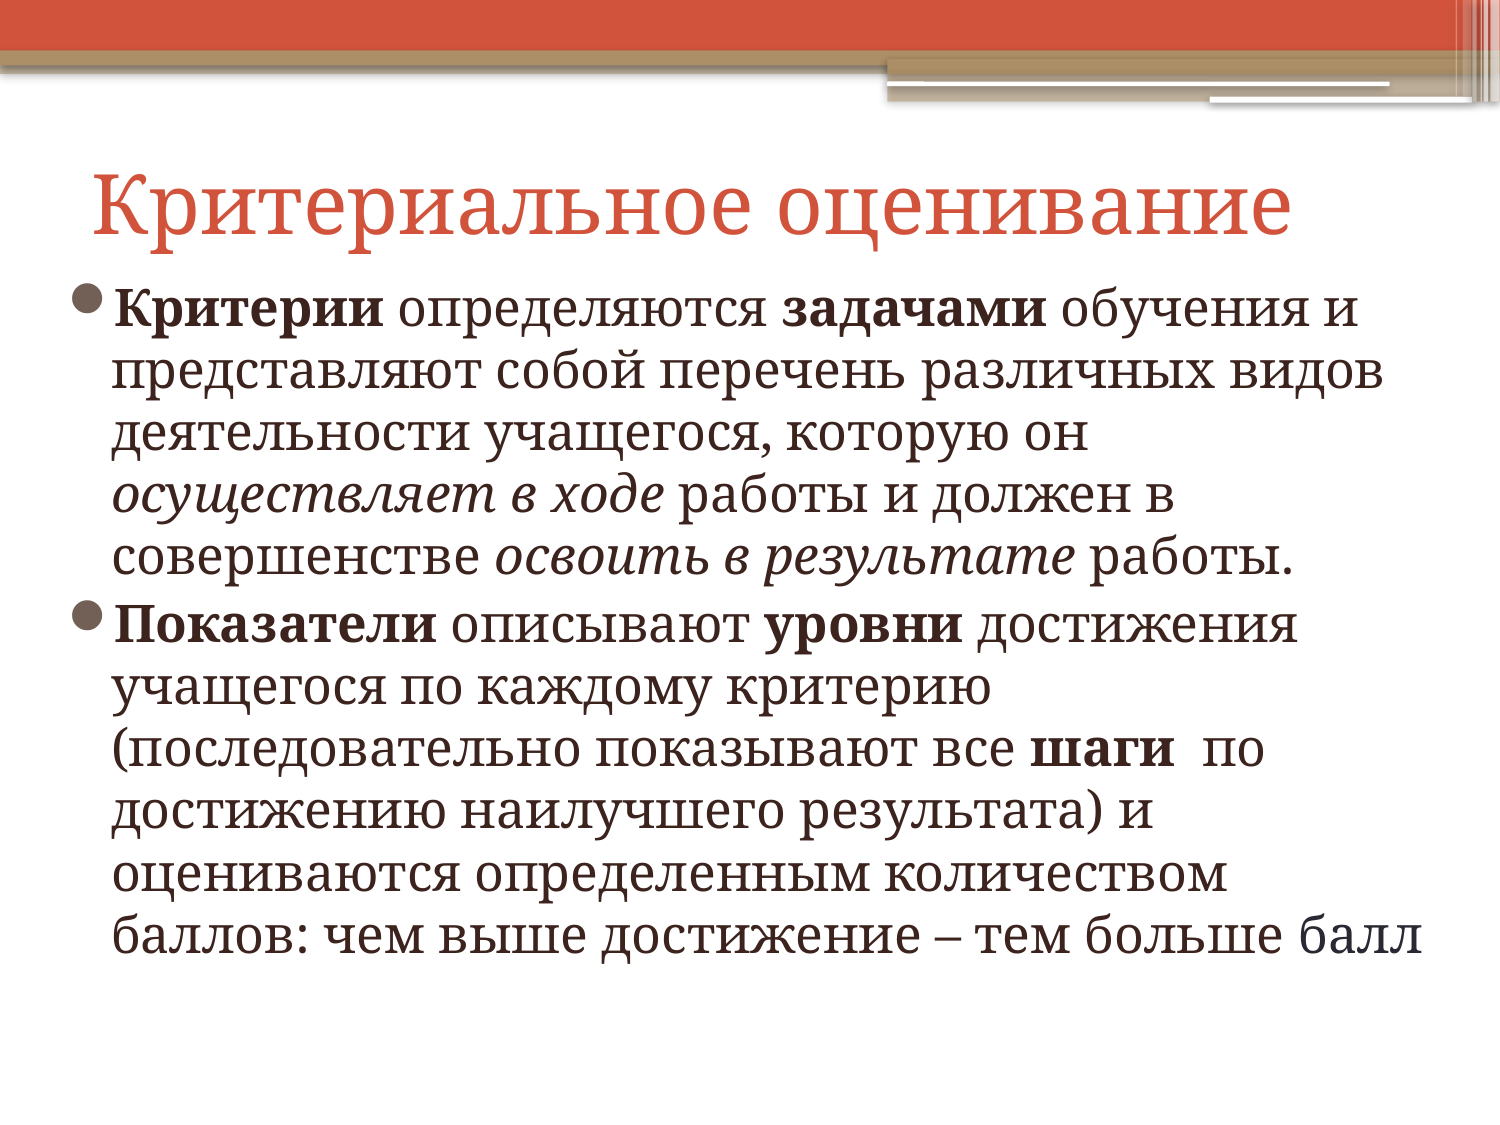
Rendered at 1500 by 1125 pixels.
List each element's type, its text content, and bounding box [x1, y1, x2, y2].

list Критерии определяются задачами обучения и представляют собой перечень различных видов деятельности учащегося, которую он осуществляет в ходе работы и должен в совершенстве освоить в результате работы. Показатели описывают уровни достижения учащегося по каждому критерию (последовательно показывают все шаги по достижению наилучшего результата) и оцениваются определенным количеством баллов: чем выше достижение – тем больше балл [53, 267, 1449, 1018]
title Критериальное оценивание [76, 113, 1427, 289]
